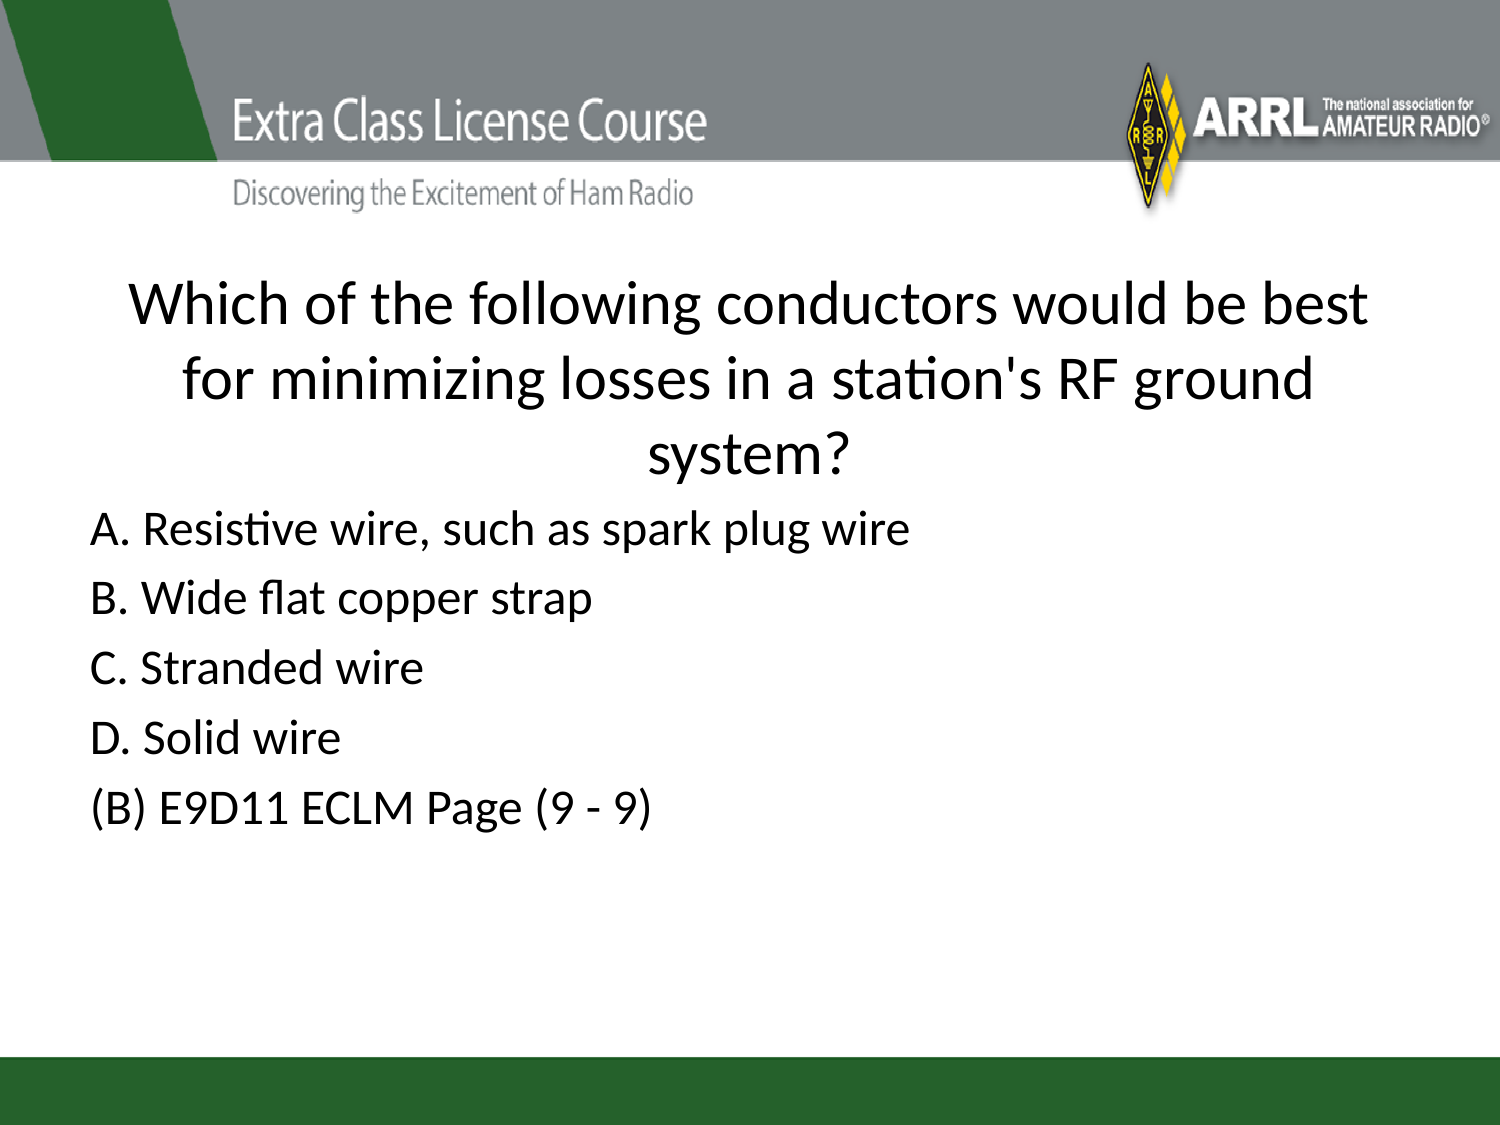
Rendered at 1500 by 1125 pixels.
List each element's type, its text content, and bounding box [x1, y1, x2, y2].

list A. Resistive wire, such as spark plug wire B. Wide flat copper strap C. Stranded wire D. Solid wire (B) E9D11 ECLM Page (9 - 9) [75, 487, 1425, 1005]
picture [0, 0, 1500, 1125]
title Which of the following conductors would be best for minimizing losses in a station's RF ground system? [75, 254, 1425, 435]
